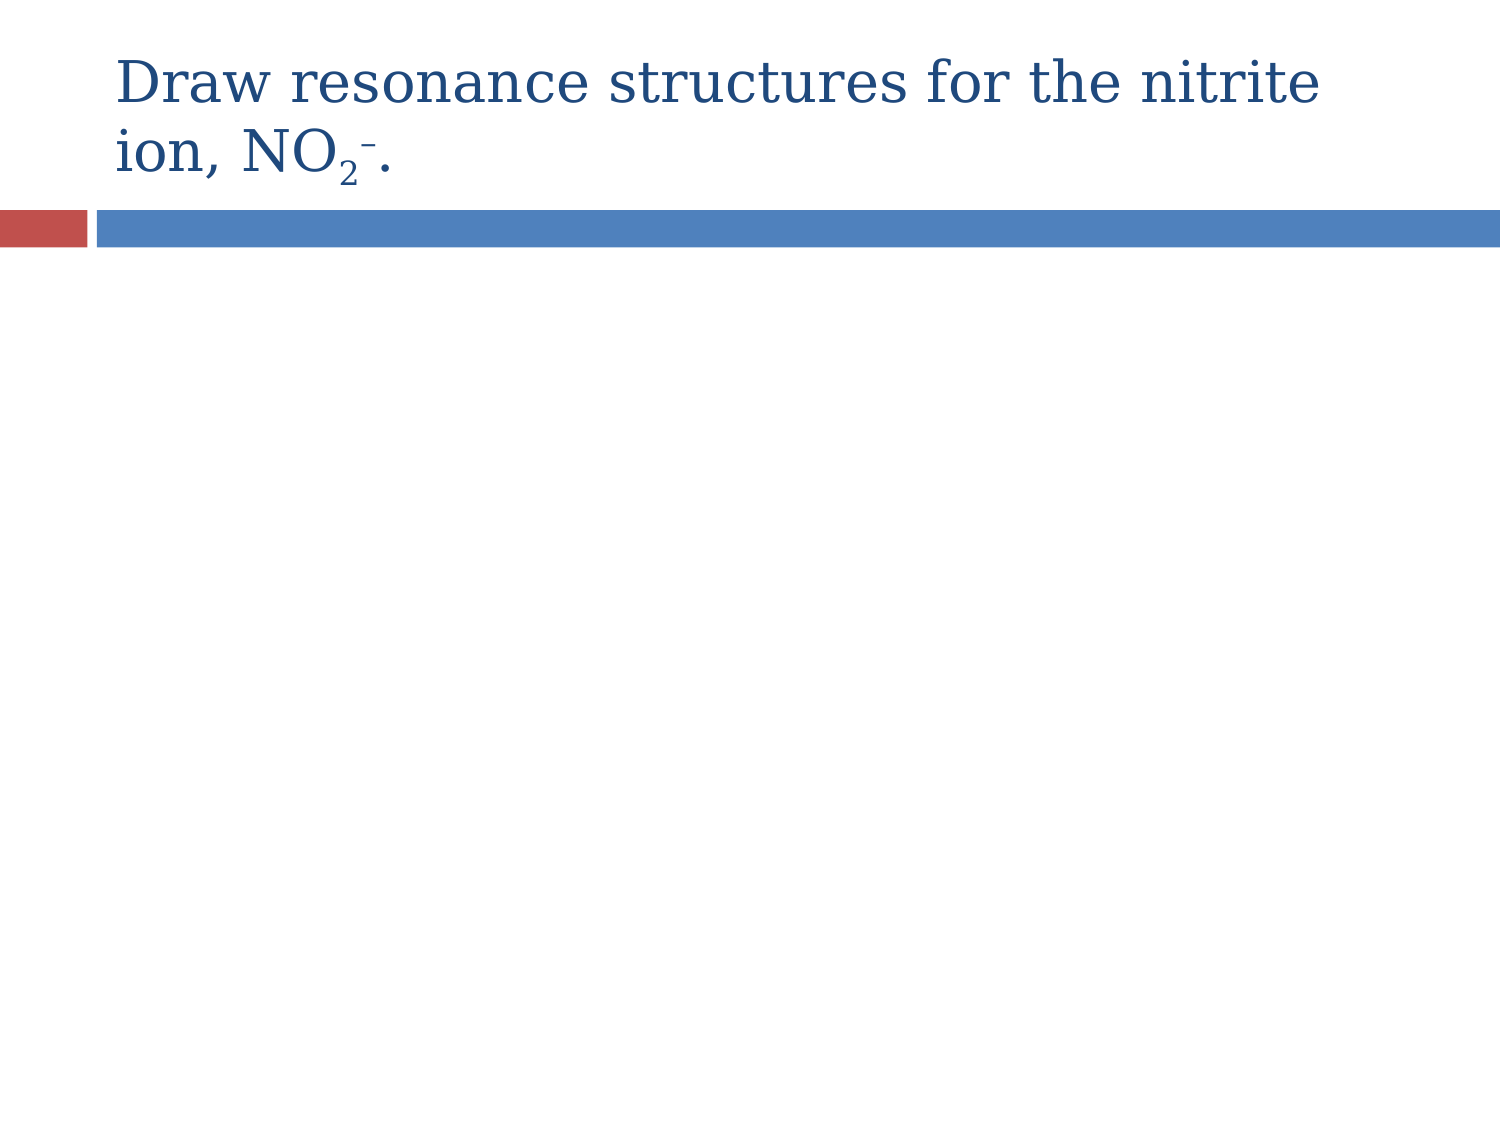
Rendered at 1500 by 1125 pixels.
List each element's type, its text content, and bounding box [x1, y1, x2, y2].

title Draw resonance structures for the nitrite ion, NO2–. [100, 37, 1438, 200]
